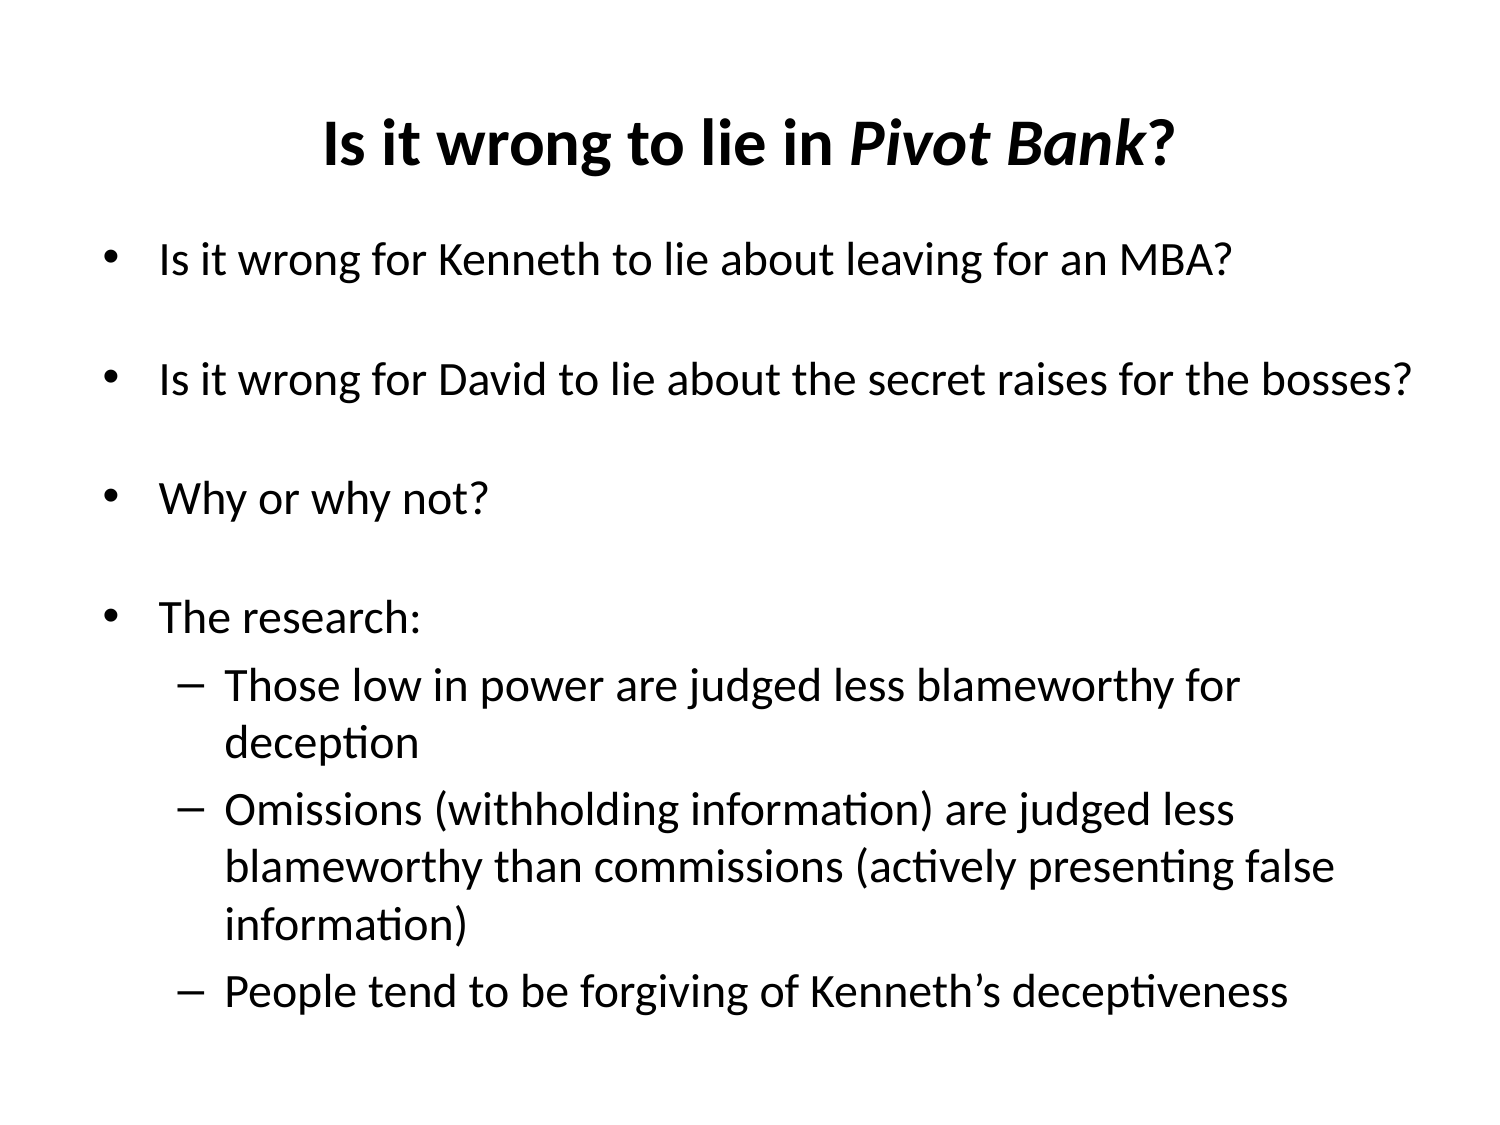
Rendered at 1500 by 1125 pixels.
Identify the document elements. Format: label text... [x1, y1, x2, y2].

list Is it wrong for Kenneth to lie about leaving for an MBA? Is it wrong for David to lie about the secret raises for the bosses? Why or why not? The research: Those low in power are judged less blameworthy for deception Omissions (withholding information) are judged less blameworthy than commissions (actively presenting false information) People tend to be forgiving of Kenneth’s deceptiveness [87, 220, 1438, 1088]
title Is it wrong to lie in Pivot Bank? [75, 45, 1425, 233]
